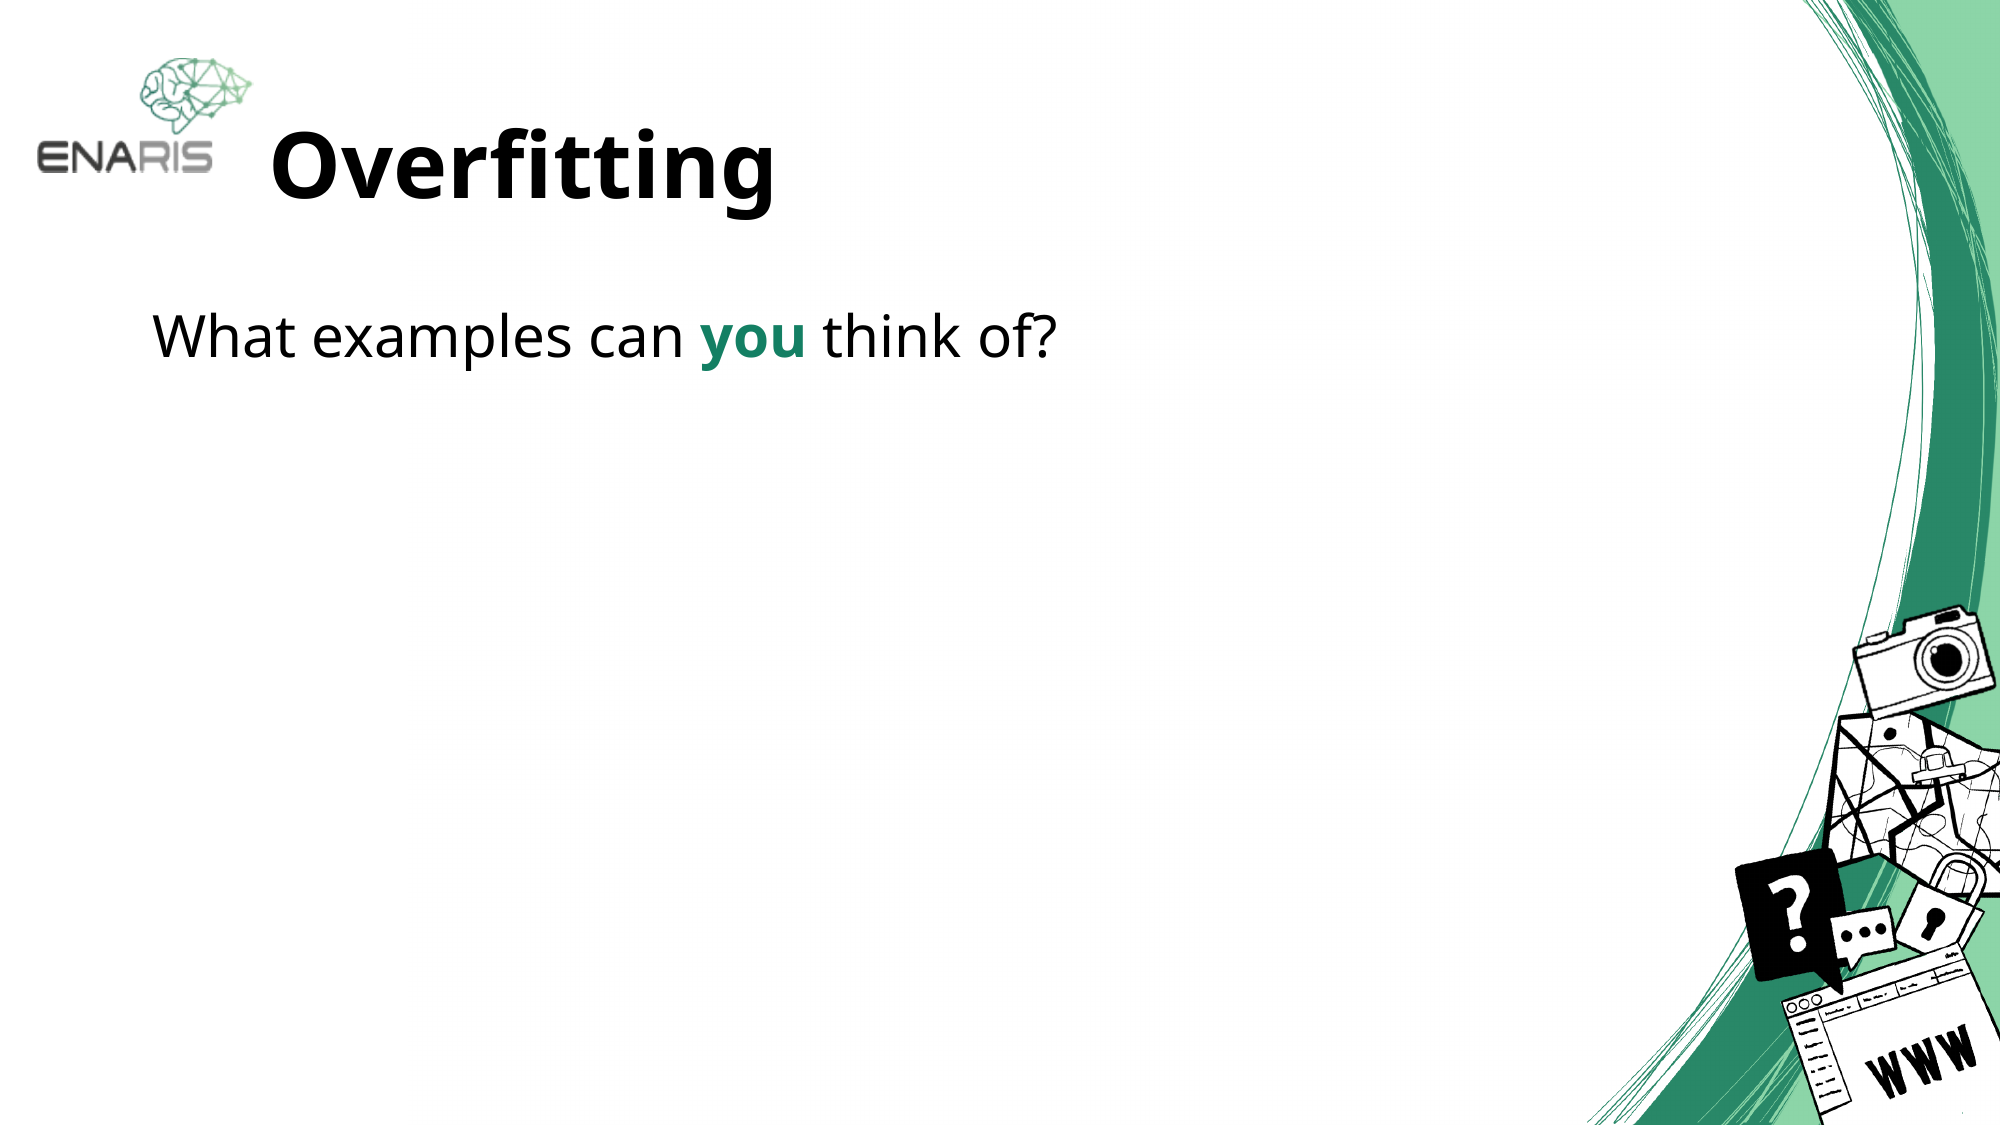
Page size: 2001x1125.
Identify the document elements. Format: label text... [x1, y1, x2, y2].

list What examples can you think of? [137, 299, 1710, 1014]
picture [408, 0, 2000, 1125]
title Overfitting [253, 59, 1863, 278]
picture [37, 58, 254, 173]
